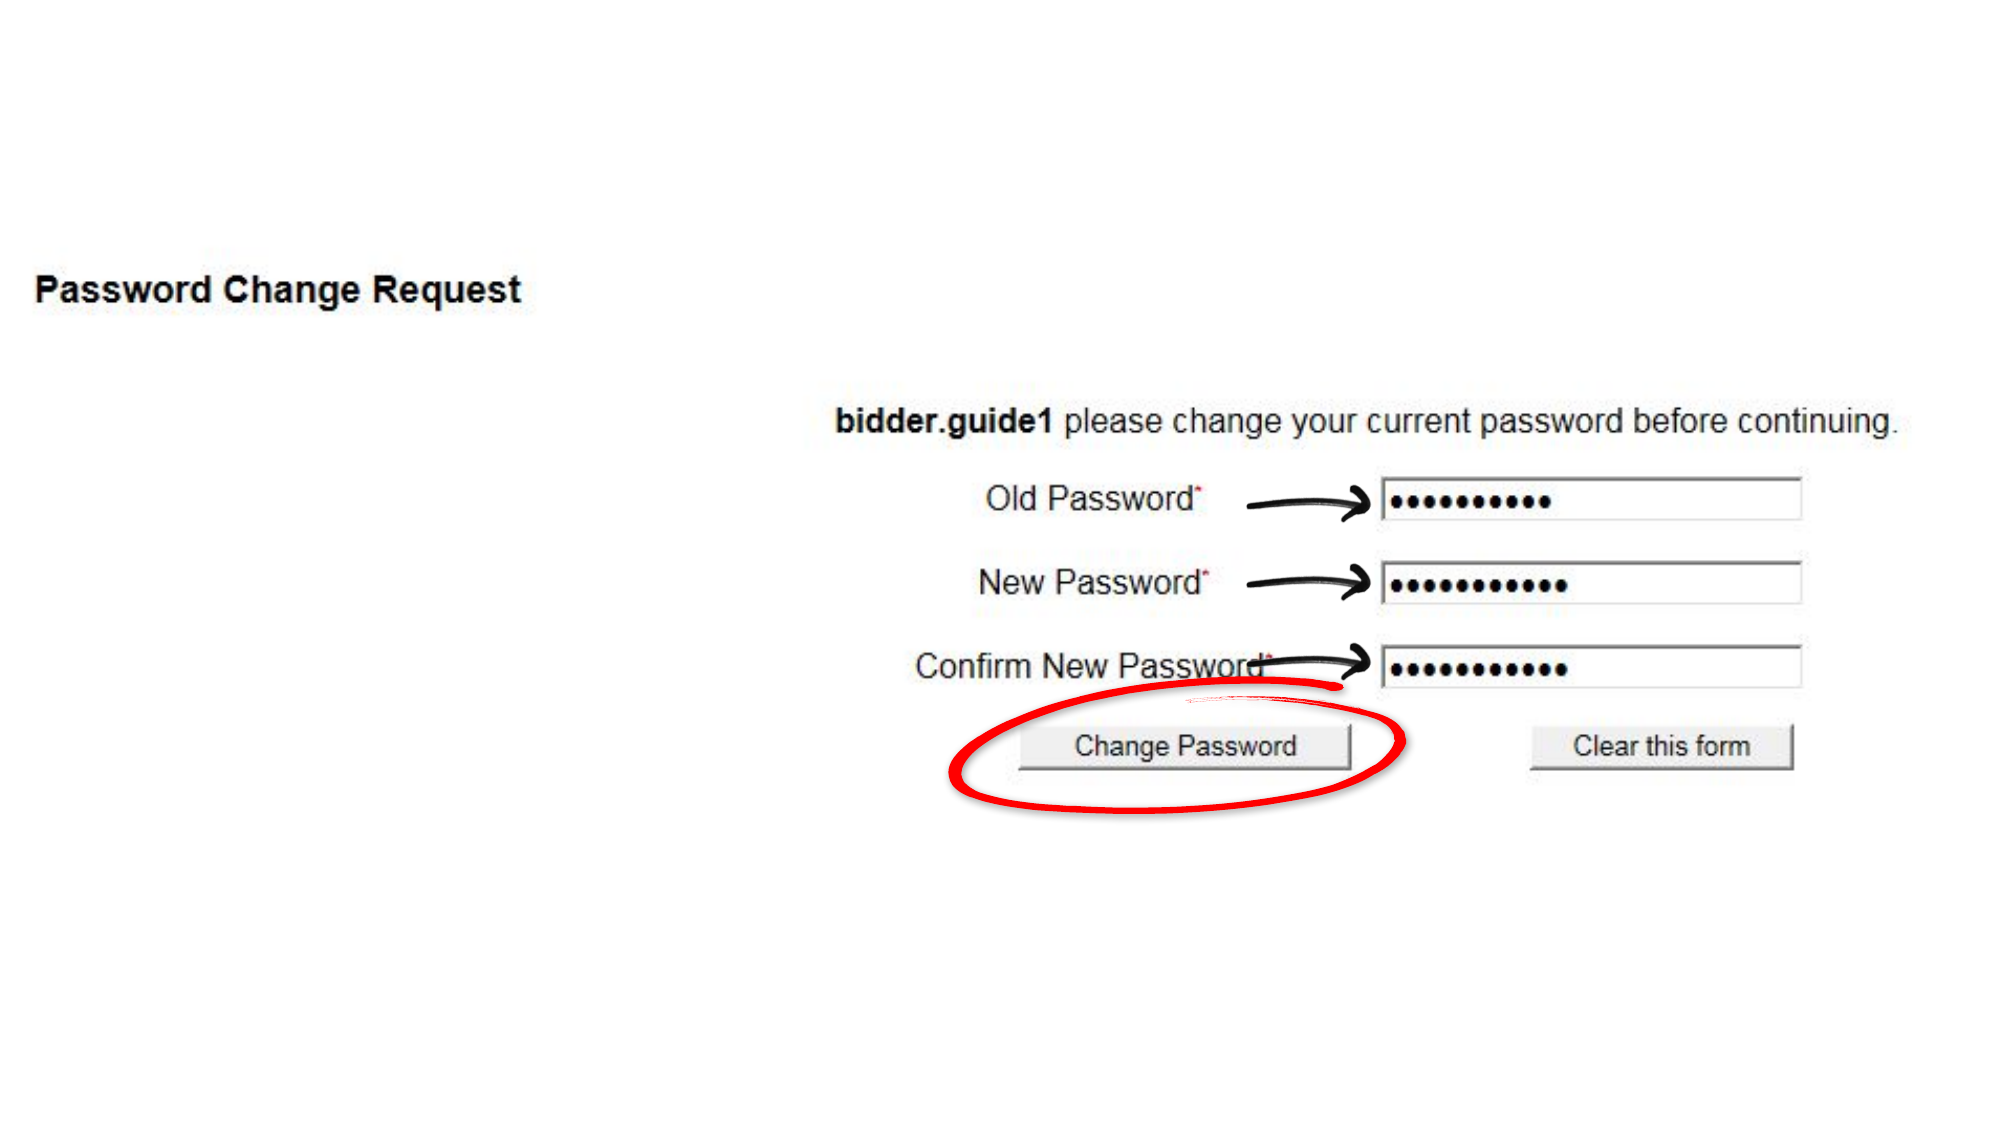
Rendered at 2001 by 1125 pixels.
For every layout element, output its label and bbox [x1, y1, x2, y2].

text_box [1257, 462, 1364, 700]
picture [0, 215, 2000, 859]
